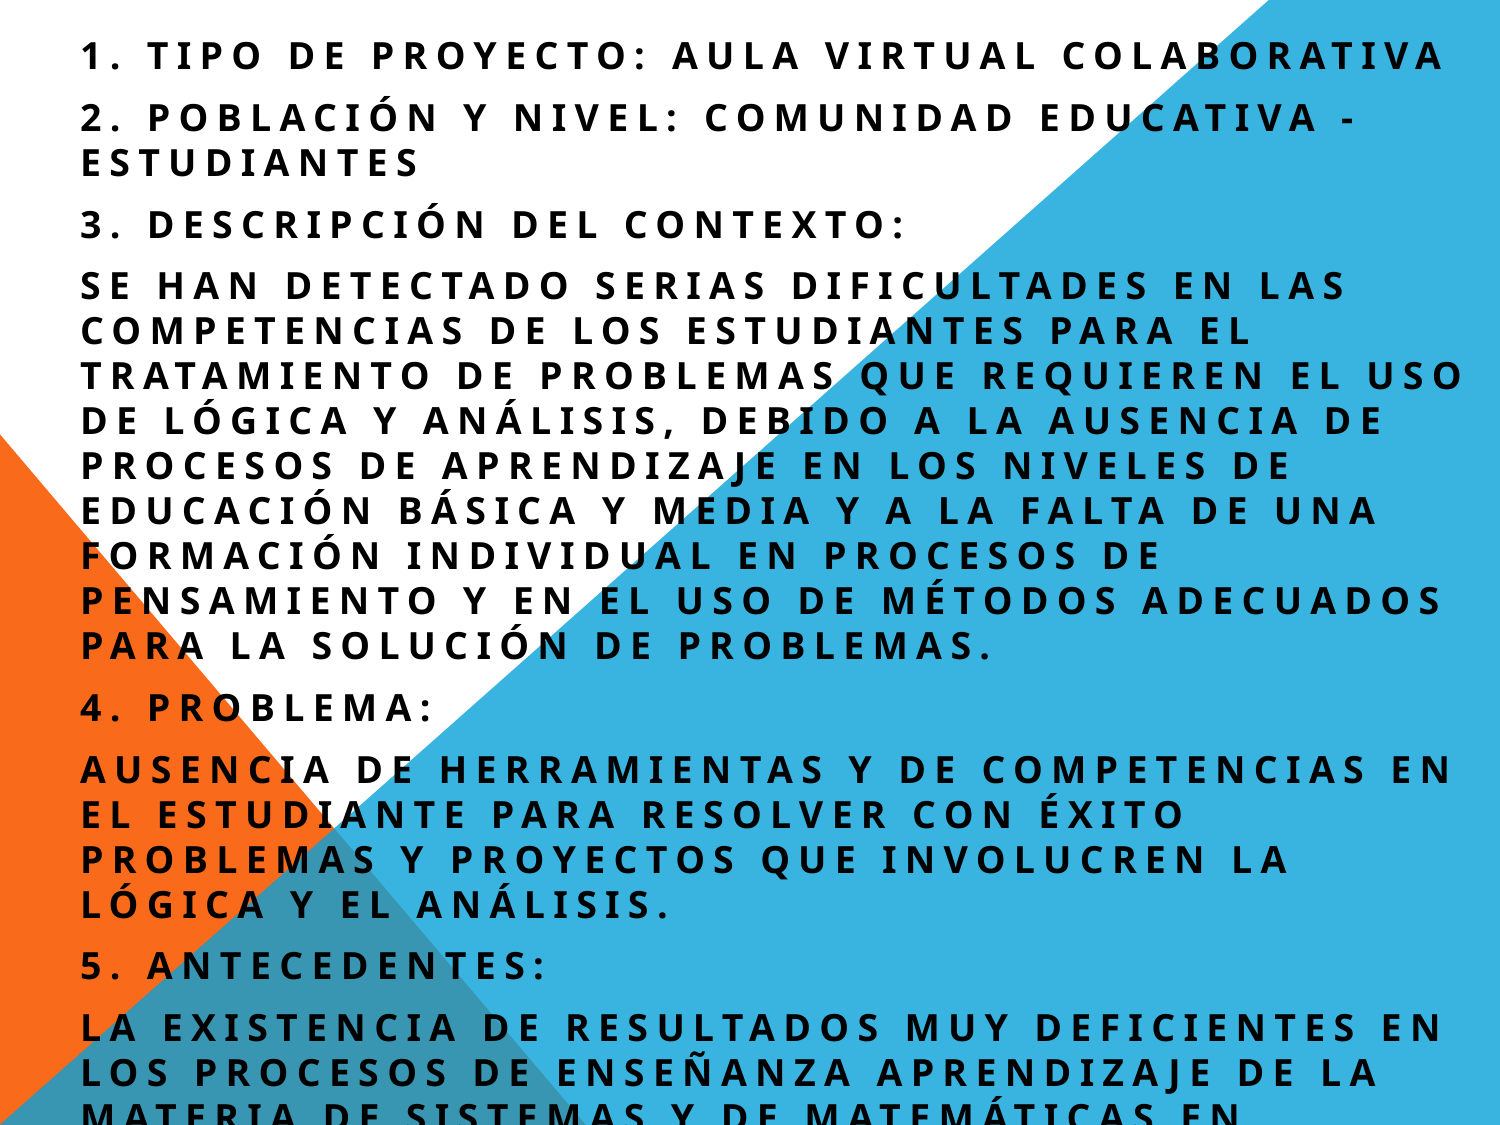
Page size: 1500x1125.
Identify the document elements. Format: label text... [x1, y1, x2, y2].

subtitle 1. Tipo de proyecto: AULA VIRTUAL COLABORATIVA 2. Población y nivel: COMUNIDAD EDUCATIVA - ESTUDIANTES 3. Descripción del contexto: SE HAN DETECTADO SERIAS DIFICULTADES EN LAS COMPETENCIAS DE LOS ESTUDIANTES PARA EL TRATAMIENTO DE PROBLEMAS QUE REQUIEREN EL USO DE LÓGICA Y ANÁLISIS, DEBIDO A LA AUSENCIA DE PROCESOS DE APRENDIZAJE EN LOS NIVELES DE EDUCACIÓN BÁSICA Y MEDIA Y A LA FALTA DE UNA FORMACIÓN INDIVIDUAL EN PROCESOS DE PENSAMIENTO Y EN EL USO DE MÉTODOS ADECUADOS PARA LA SOLUCIÓN DE PROBLEMAS. 4. Problema: AUSENCIA DE HERRAMIENTAS Y DE COMPETENCIAS EN EL ESTUDIANTE PARA RESOLVER CON ÉXITO PROBLEMAS Y PROYECTOS QUE INVOLUCREN LA LÓGICA Y EL ANÁLISIS. 5. Antecedentes: LA EXISTENCIA DE RESULTADOS MUY DEFICIENTES EN LOS PROCESOS DE ENSEÑANZA APRENDIZAJE DE LA MATERIA DE SISTEMAS Y DE MATEMÁTICAS EN ESTUDIANTES UNIVERSITARIOS [64, 30, 1498, 1106]
